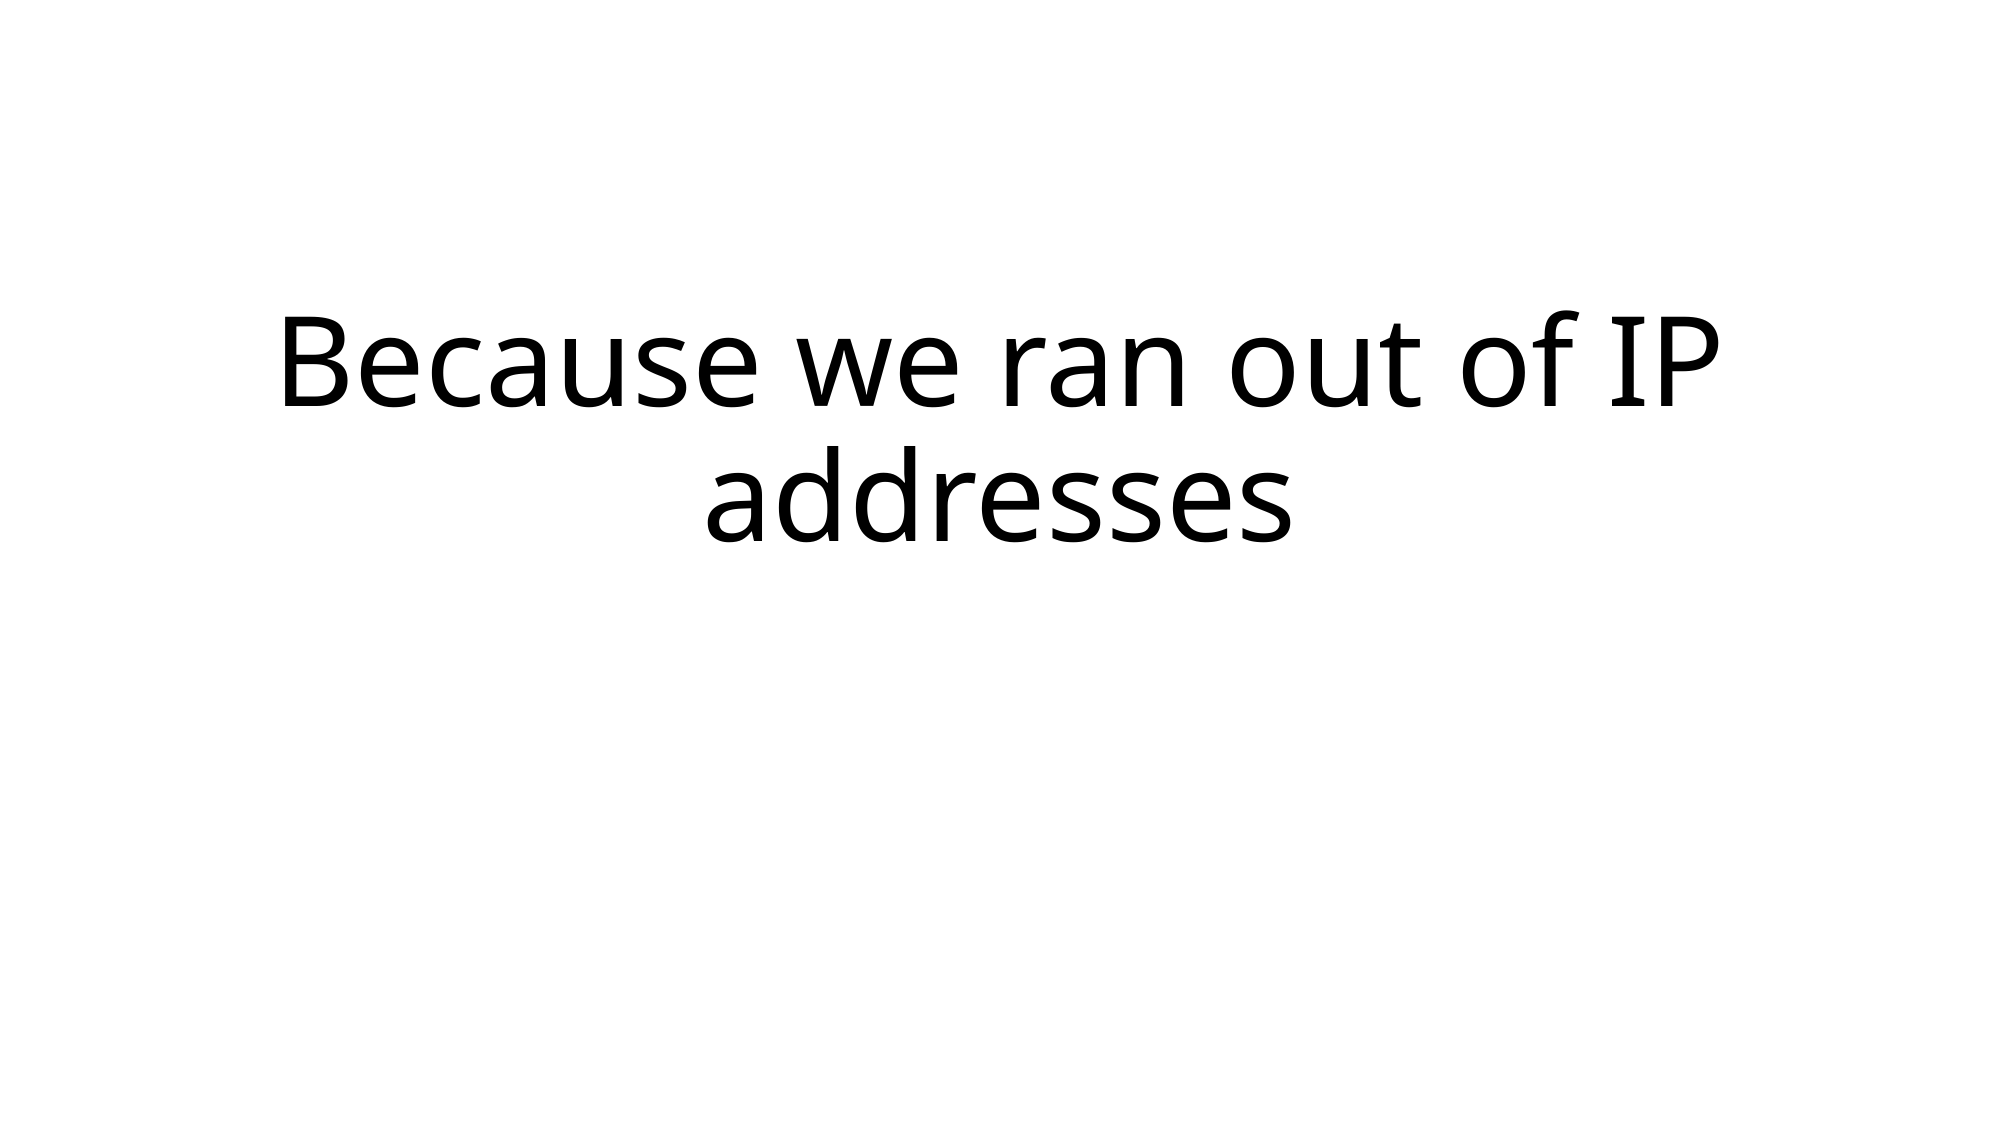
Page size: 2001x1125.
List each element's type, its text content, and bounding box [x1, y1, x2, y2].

title Because we ran out of IP addresses [249, 184, 1750, 576]
